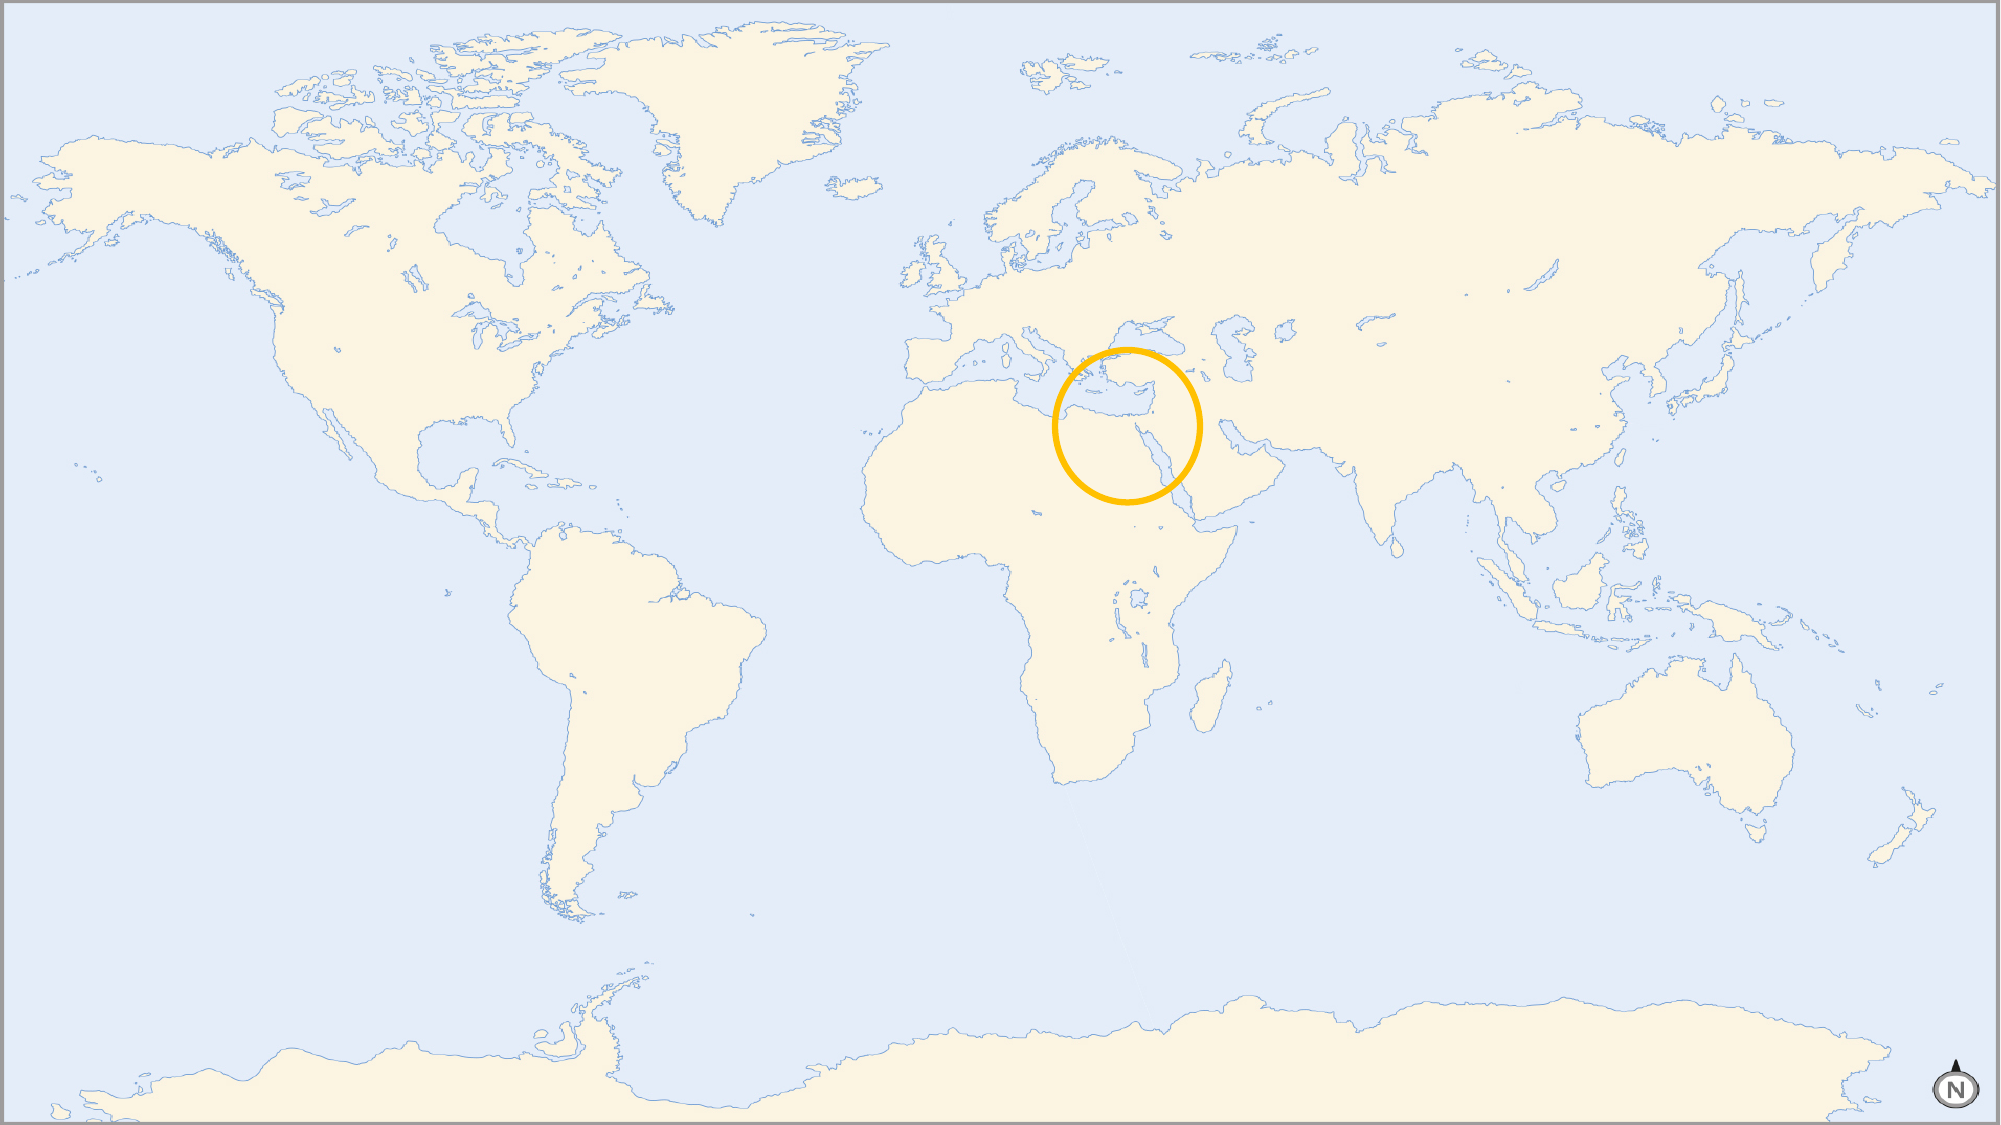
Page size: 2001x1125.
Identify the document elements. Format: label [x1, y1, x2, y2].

text_box [1053, 348, 1202, 504]
picture [0, 0, 2001, 1125]
